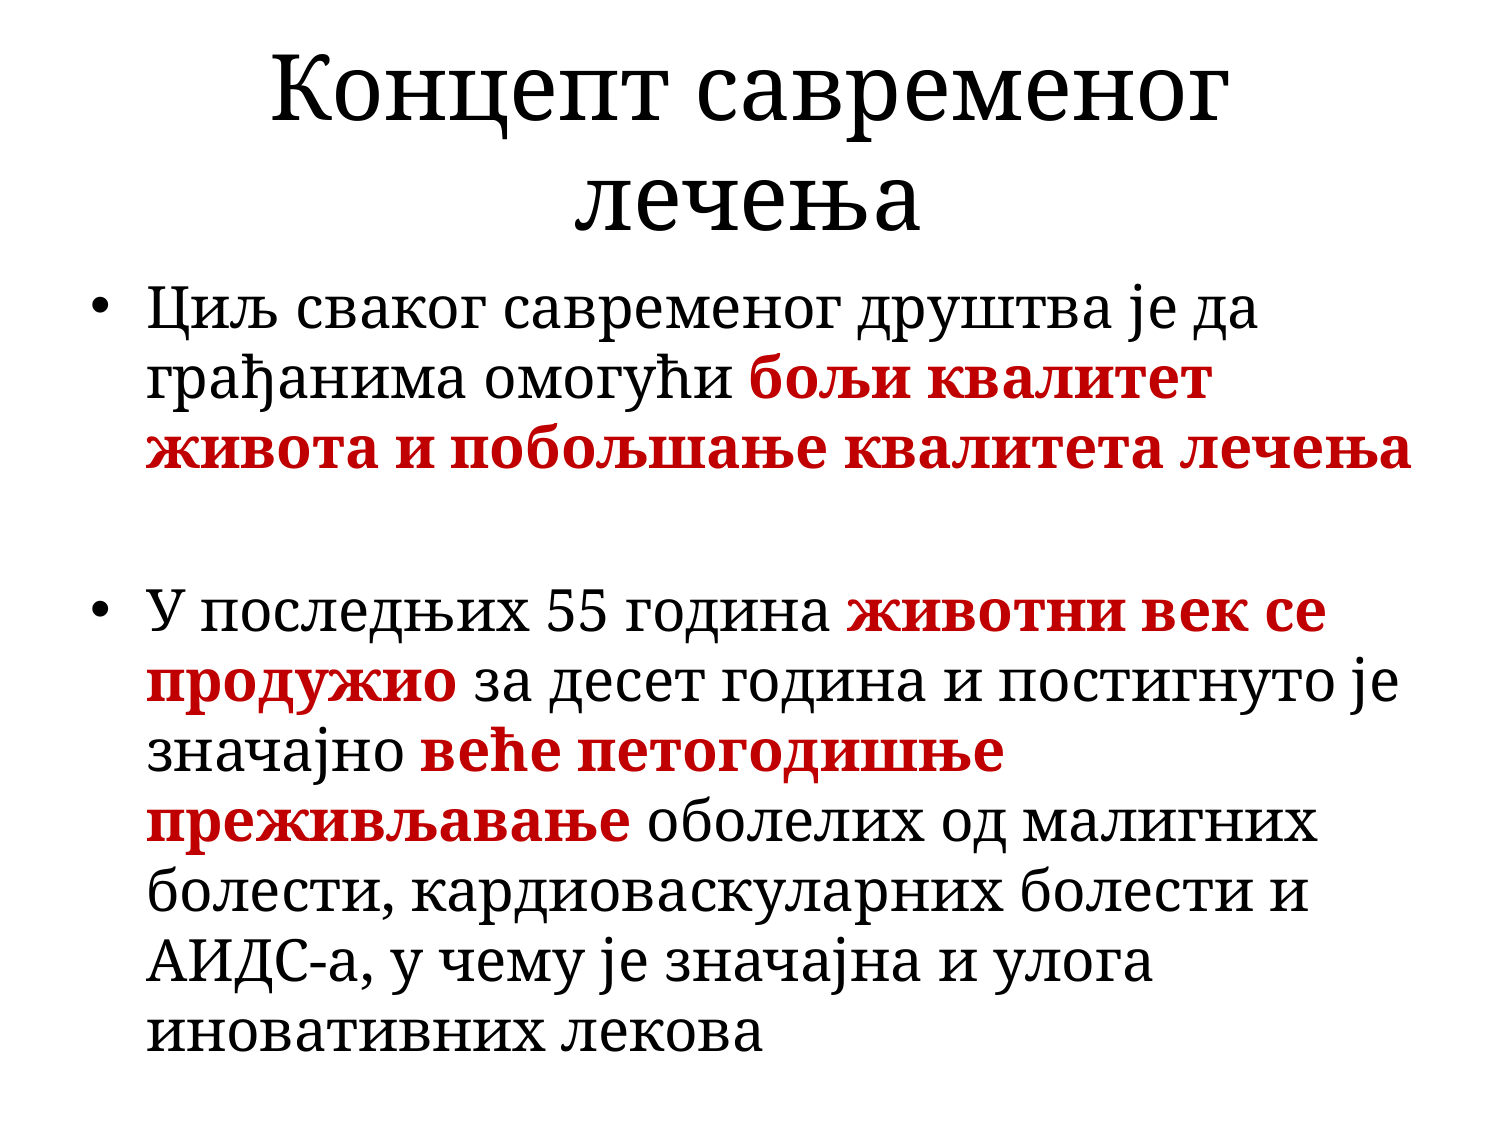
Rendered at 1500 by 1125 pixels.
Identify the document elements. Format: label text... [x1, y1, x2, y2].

list Циљ сваког савременог друштва је да грађанима омогући бољи квалитет живота и побољшање квалитета лечења У последњих 55 година животни век се продужио за десет година и постигнуто је значајно веће петогодишње преживљавање оболелих од малигних болести, кардиоваскуларних болести и АИДС-а, у чему је значајна и улога иновативних лекова [74, 262, 1451, 1006]
title Концепт савременог лечења [74, 44, 1426, 233]
